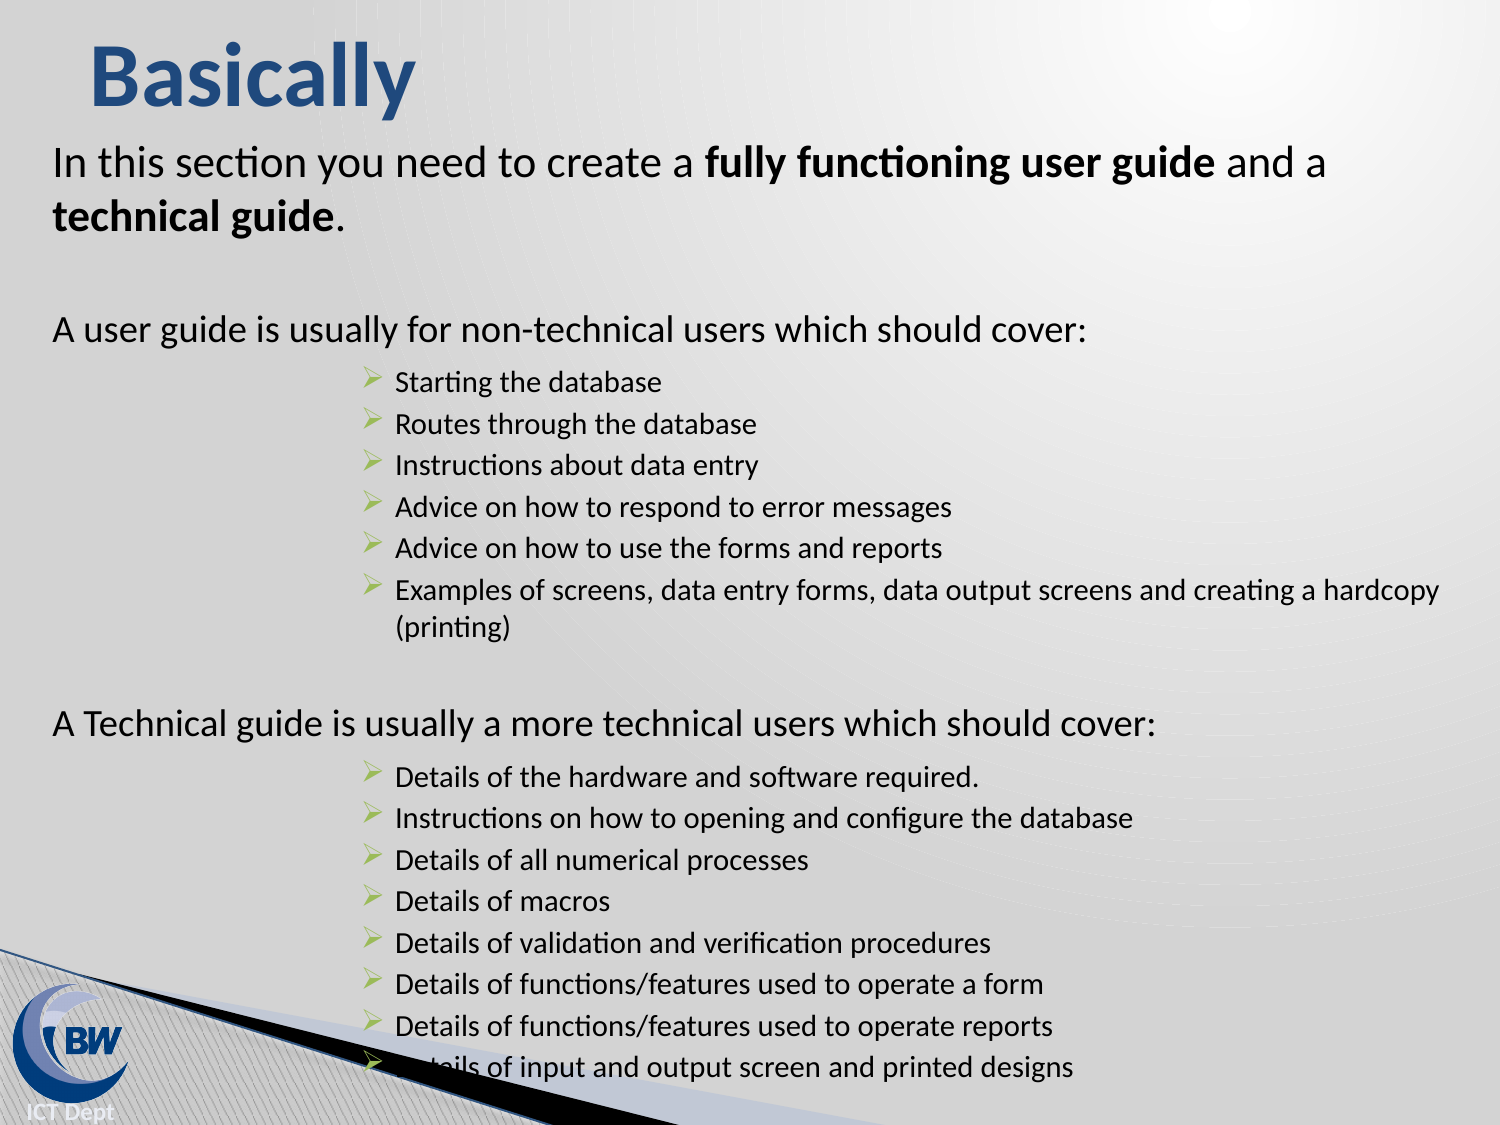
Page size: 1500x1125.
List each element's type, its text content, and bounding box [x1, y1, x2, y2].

title Basically [75, 0, 1425, 141]
picture [0, 972, 141, 1114]
list In this section you need to create a fully functioning user guide and a technical guide. A user guide is usually for non-technical users which should cover: Starting the database Routes through the database Instructions about data entry Advice on how to respond to error messages Advice on how to use the forms and reports Examples of screens, data entry forms, data output screens and creating a hardcopy (printing) A Technical guide is usually a more technical users which should cover: Details of the hardware and software required. Instructions on how to opening and configure the database Details of all numerical processes Details of macros Details of validation and verification procedures Details of functions/features used to operate a form Details of functions/features used to operate reports Details of input and output screen and printed designs [37, 125, 1463, 1100]
